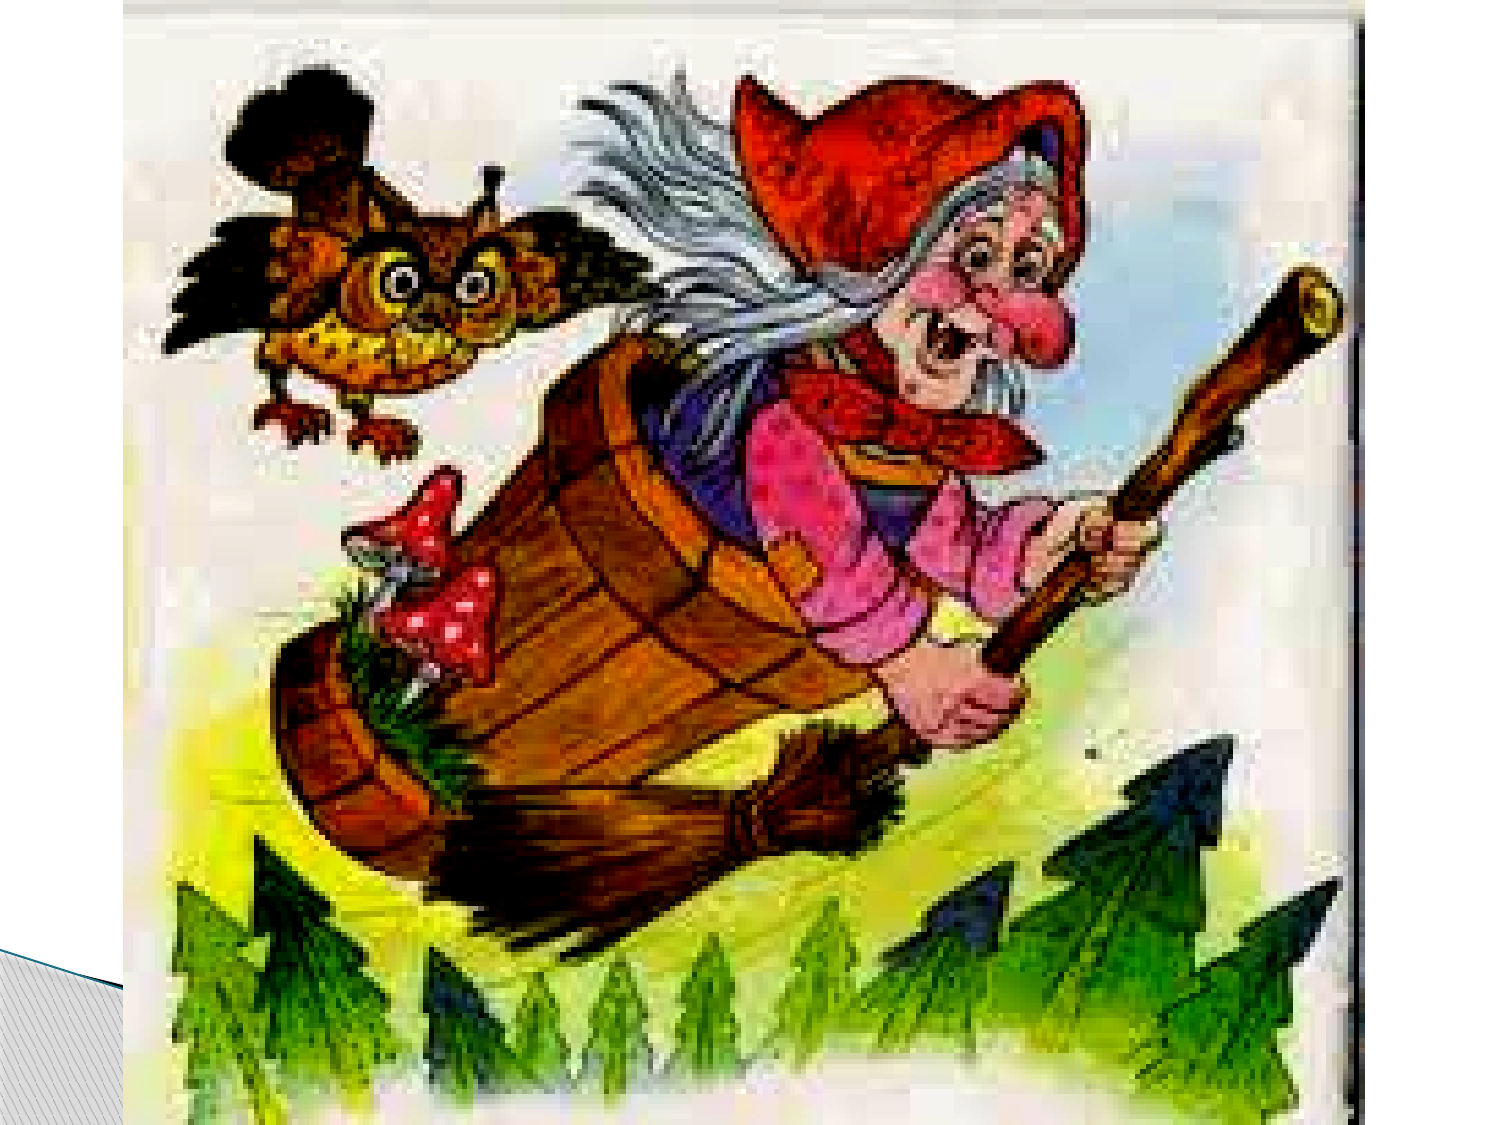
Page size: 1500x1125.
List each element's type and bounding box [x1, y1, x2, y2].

picture [123, 0, 1365, 1125]
